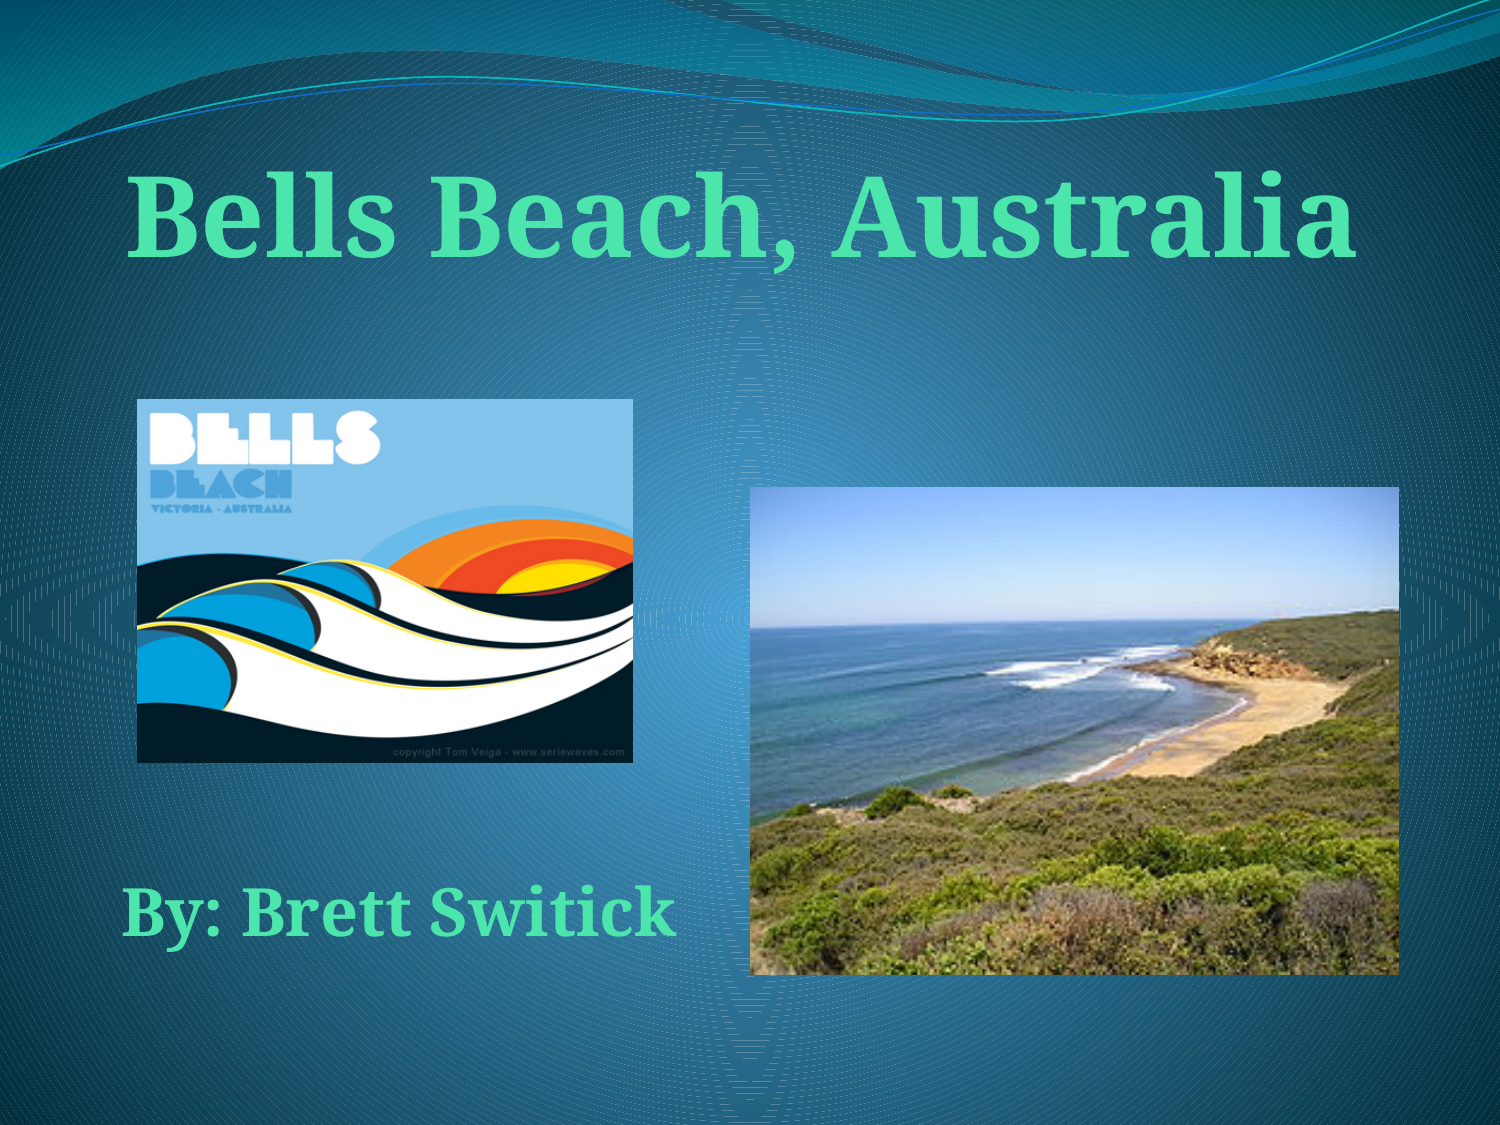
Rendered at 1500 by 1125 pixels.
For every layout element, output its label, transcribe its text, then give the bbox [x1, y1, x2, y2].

text_box Bells Beach, Australia [110, 137, 1376, 288]
picture [749, 487, 1399, 976]
picture [137, 399, 633, 763]
text_box By: Brett Switick [106, 862, 693, 958]
